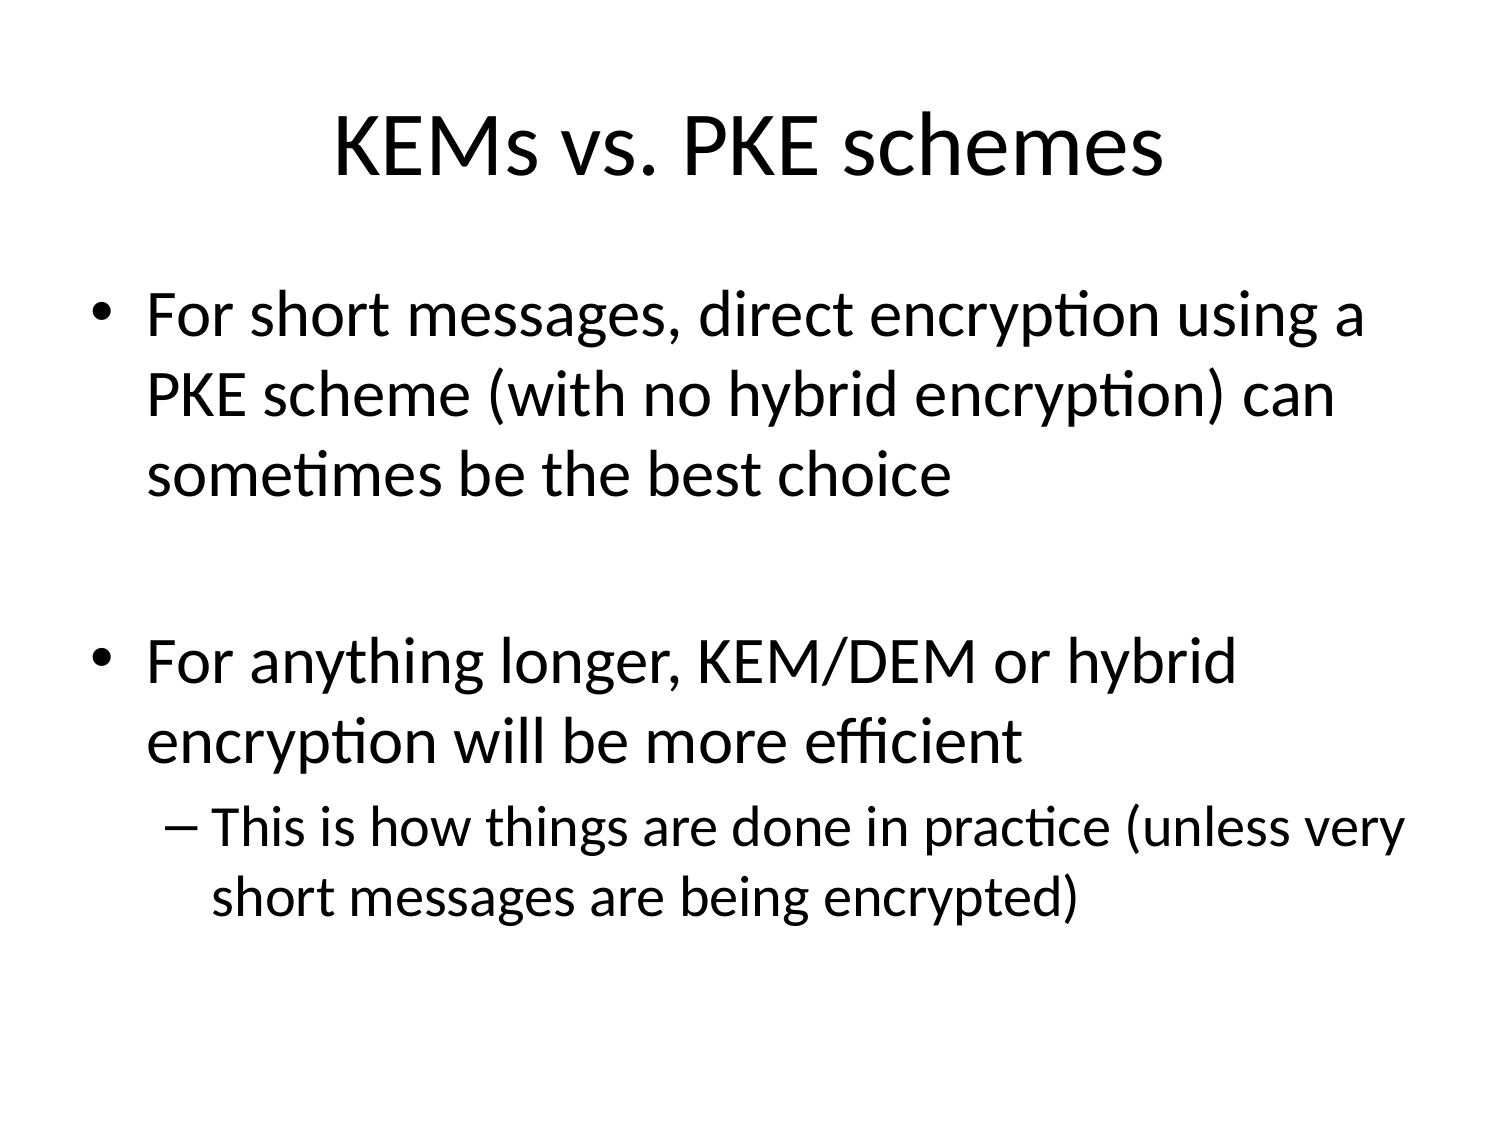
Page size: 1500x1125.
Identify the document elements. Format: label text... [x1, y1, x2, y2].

list For short messages, direct encryption using a PKE scheme (with no hybrid encryption) can sometimes be the best choice For anything longer, KEM/DEM or hybrid encryption will be more efficient This is how things are done in practice (unless very short messages are being encrypted) [75, 262, 1425, 1005]
title KEMs vs. PKE schemes [75, 45, 1425, 233]
